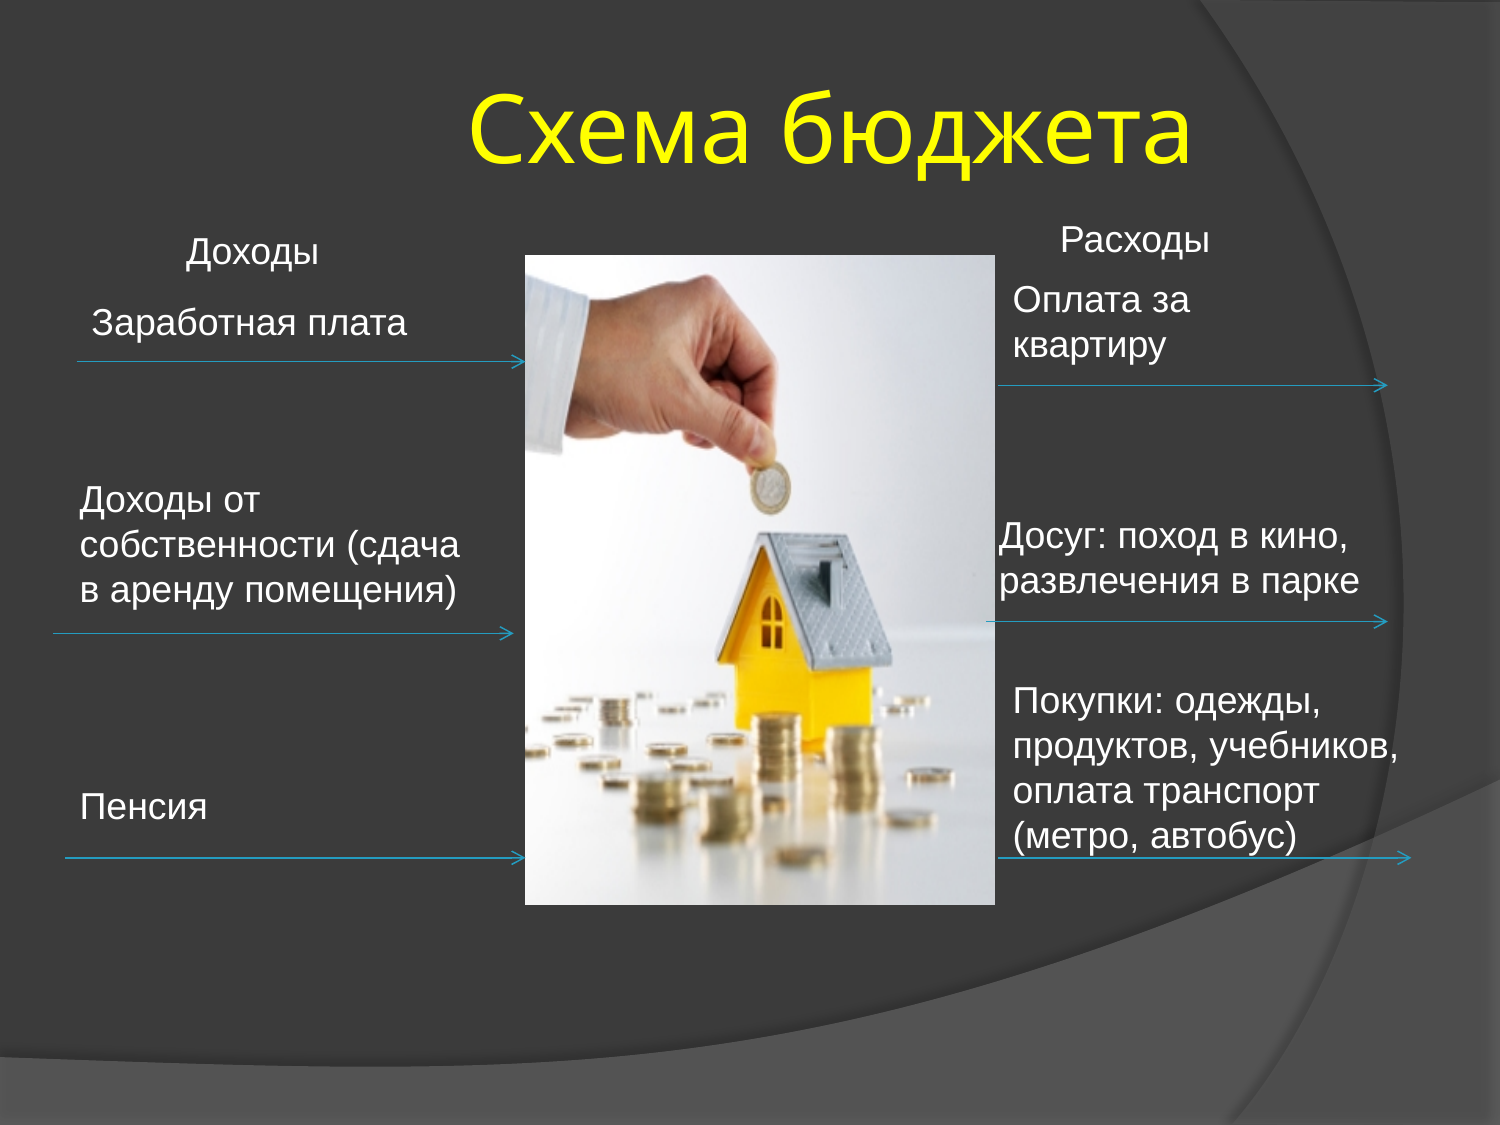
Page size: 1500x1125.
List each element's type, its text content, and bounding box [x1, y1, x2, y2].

text_box Доходы [171, 219, 479, 280]
text_box Покупки: одежды, продуктов, учебников, оплата транспорт (метро, автобус) [1006, 668, 1459, 864]
text_box Заработная плата [76, 290, 516, 351]
text_box Пенсия [64, 775, 491, 835]
text_box Доходы от собственности (сдача в аренду помещения) [64, 467, 502, 618]
text_box Расходы [1045, 208, 1306, 267]
text_box Оплата за квартиру [1006, 267, 1353, 372]
picture [525, 255, 995, 906]
title Схема бюджета [218, 30, 1444, 219]
text_box Досуг: поход в кино, развлечения в парке [1006, 503, 1386, 609]
